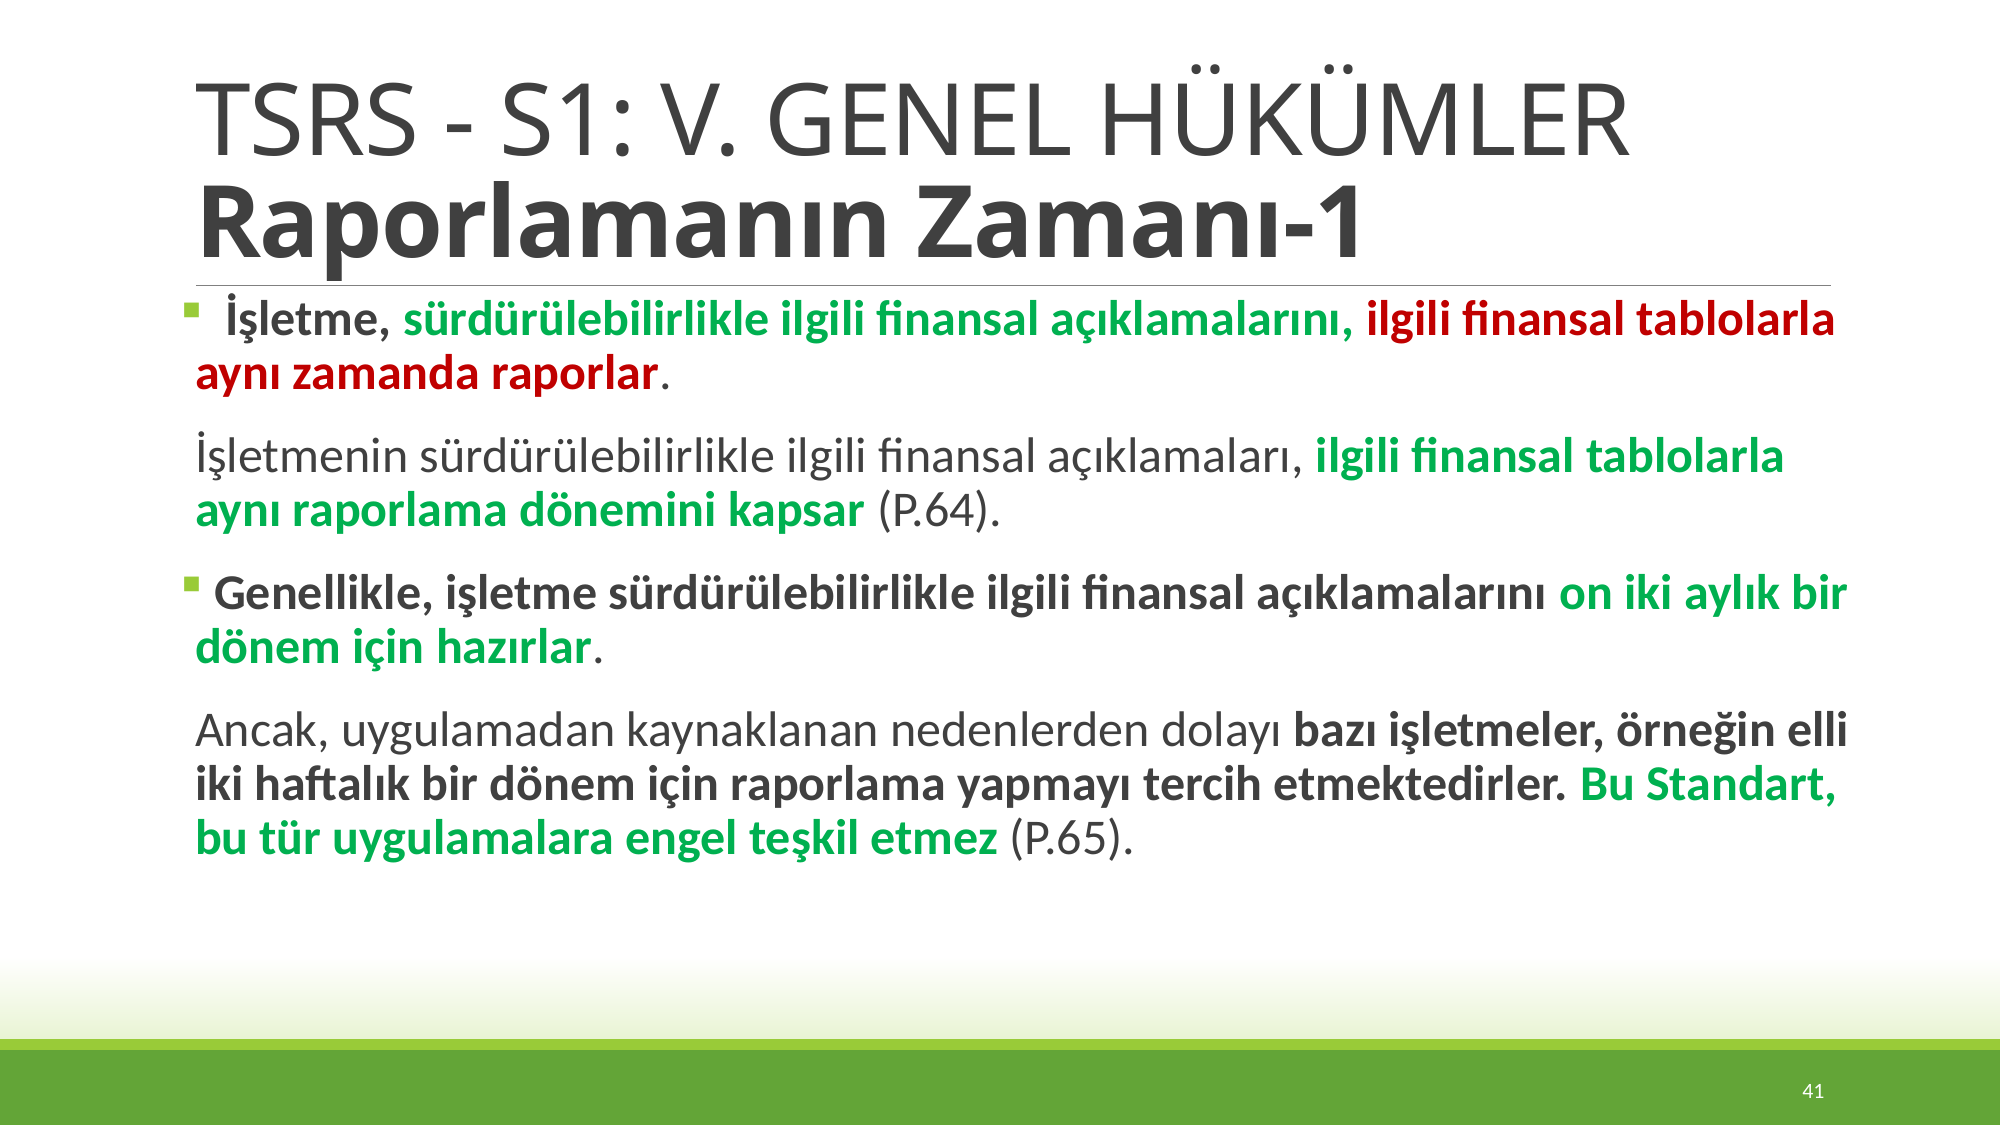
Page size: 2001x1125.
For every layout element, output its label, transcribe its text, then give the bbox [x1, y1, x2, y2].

title TSRS - S1: V. GENEL HÜKÜMLER Raporlamanın Zamanı-1 [180, 47, 1830, 284]
list İşletme, sürdürülebilirlikle ilgili finansal açıklamalarını, ilgili finansal tablolarla aynı zamanda raporlar. İşletmenin sürdürülebilirlikle ilgili finansal açıklamaları, ilgili finansal tablolarla aynı raporlama dönemini kapsar (P.64). Genellikle, işletme sürdürülebilirlikle ilgili finansal açıklamalarını on iki aylık bir dönem için hazırlar. Ancak, uygulamadan kaynaklanan nedenlerden dolayı bazı işletmeler, örneğin elli iki haftalık bir dönem için raporlama yapmayı tercih etmektedirler. Bu Standart, bu tür uygulamalara engel teşkil etmez (P.65). [180, 284, 1879, 1015]
slide_number 41 [1624, 1059, 1840, 1120]
